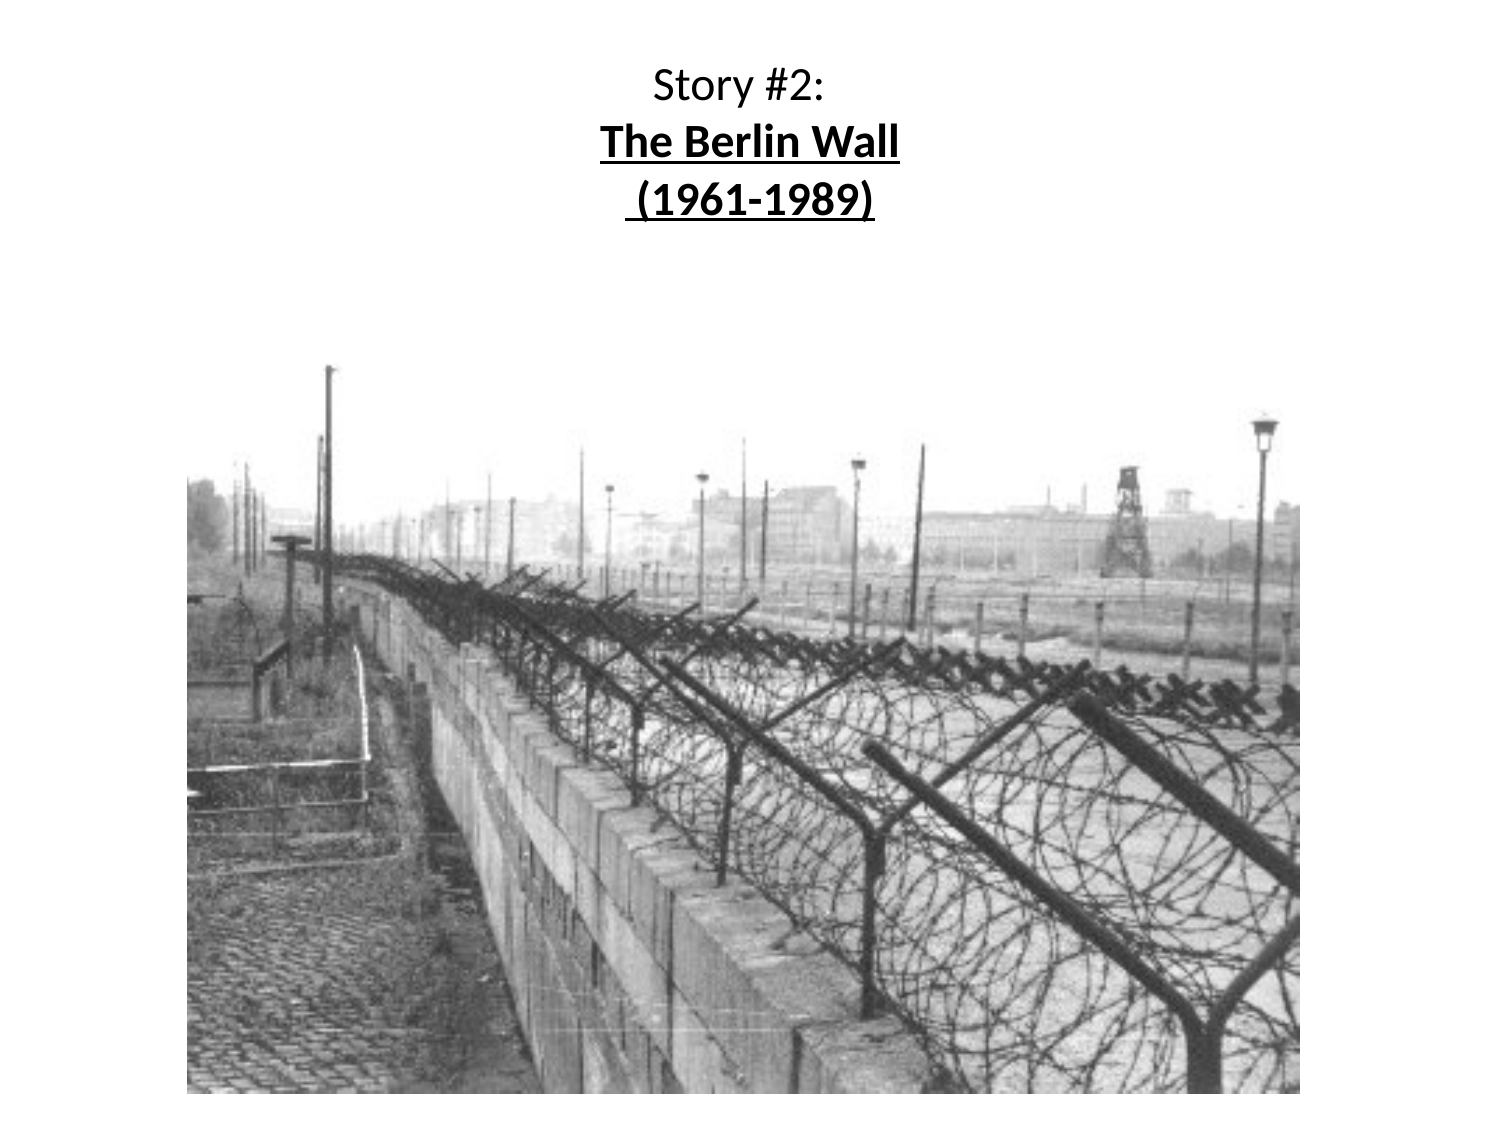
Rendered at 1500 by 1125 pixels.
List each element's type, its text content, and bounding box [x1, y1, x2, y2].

title Story #2: The Berlin Wall (1961-1989) [75, 45, 1425, 233]
picture [187, 274, 1301, 1095]
